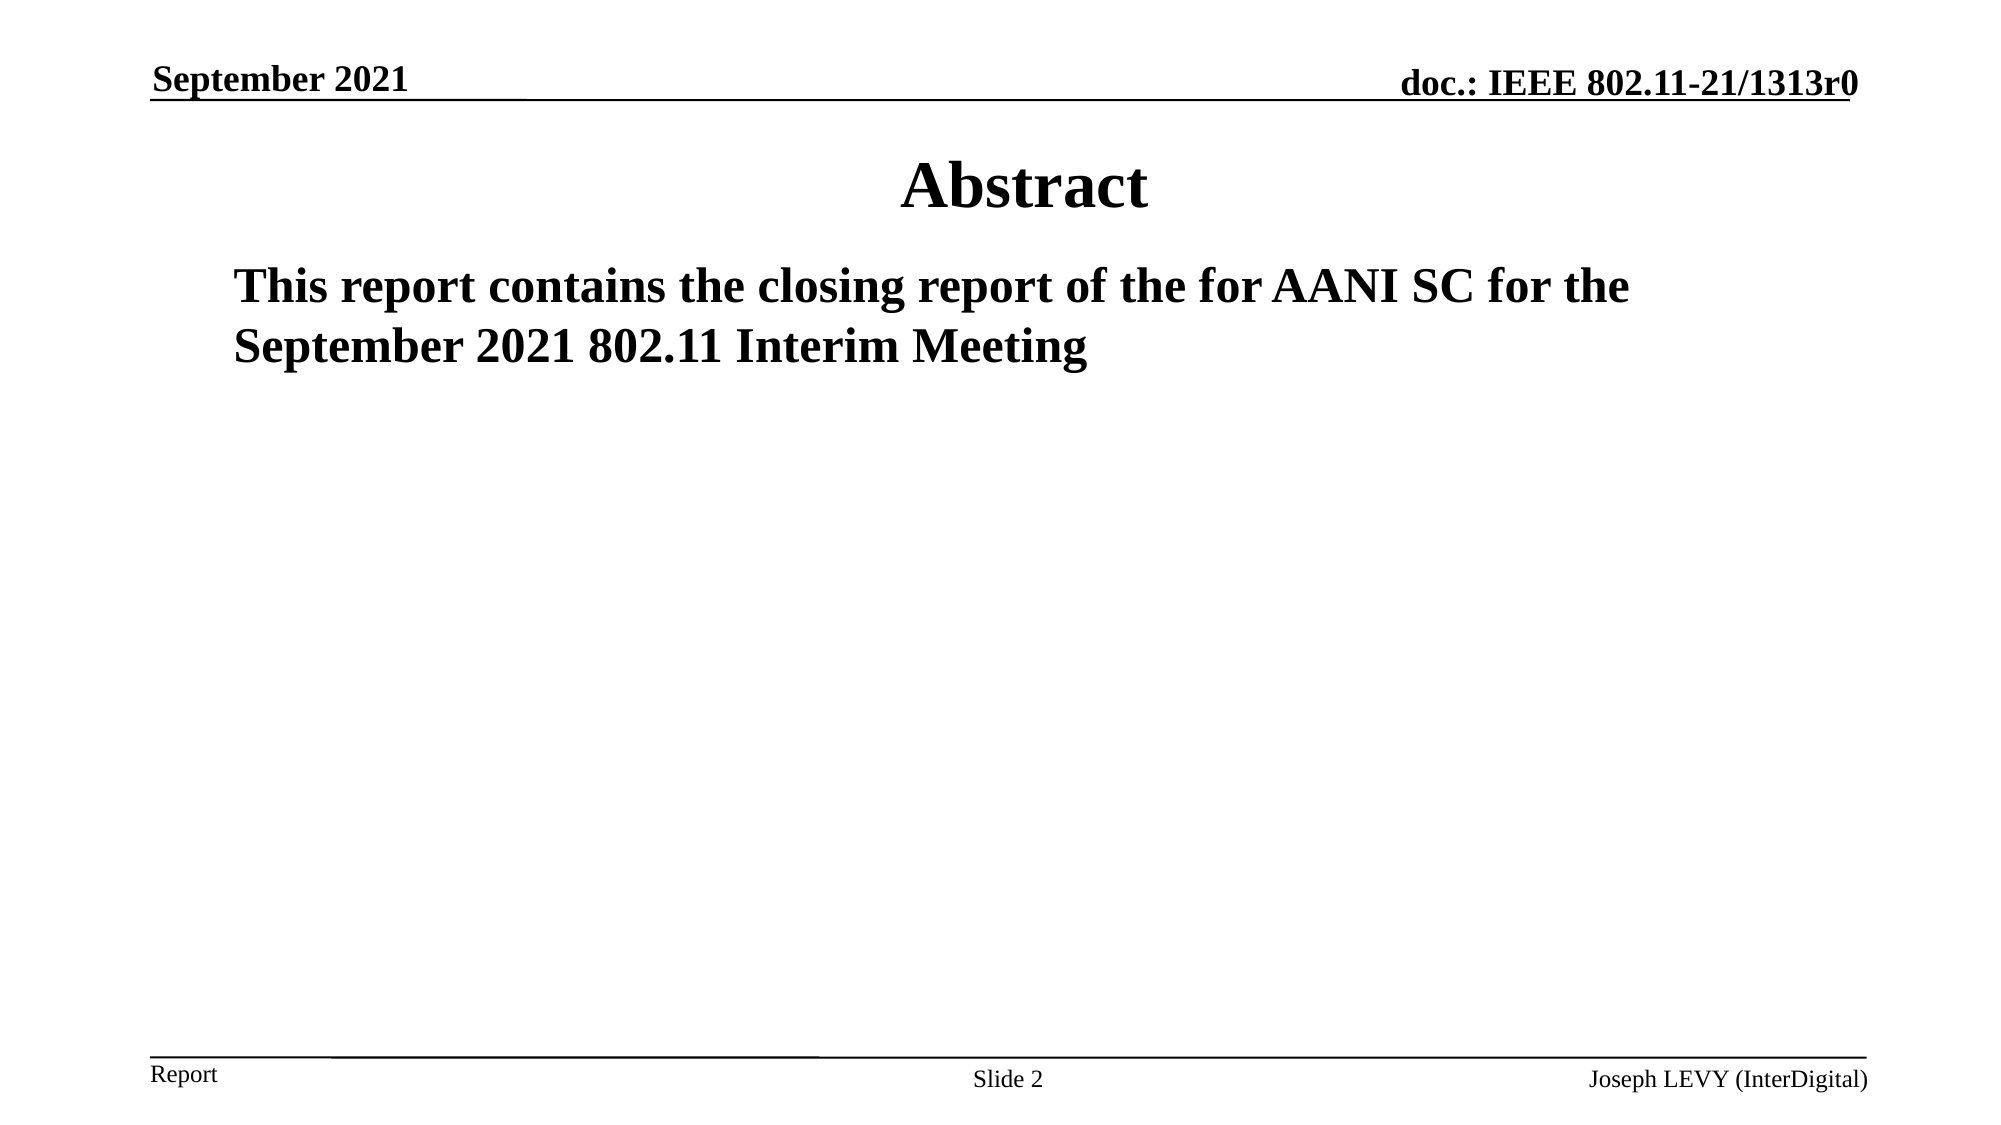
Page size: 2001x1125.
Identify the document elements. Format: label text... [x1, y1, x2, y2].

text_box Abstract [363, 118, 1639, 245]
slide_number Slide 2 [950, 1061, 1067, 1123]
footer Joseph LEVY (InterDigital) [1171, 1061, 1869, 1093]
text_box Abstract [387, 137, 1663, 225]
text_box This report contains the closing report of the for AANI SC for the September 2021 802.11 Interim Meeting [218, 245, 1832, 1007]
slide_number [152, 54, 563, 100]
